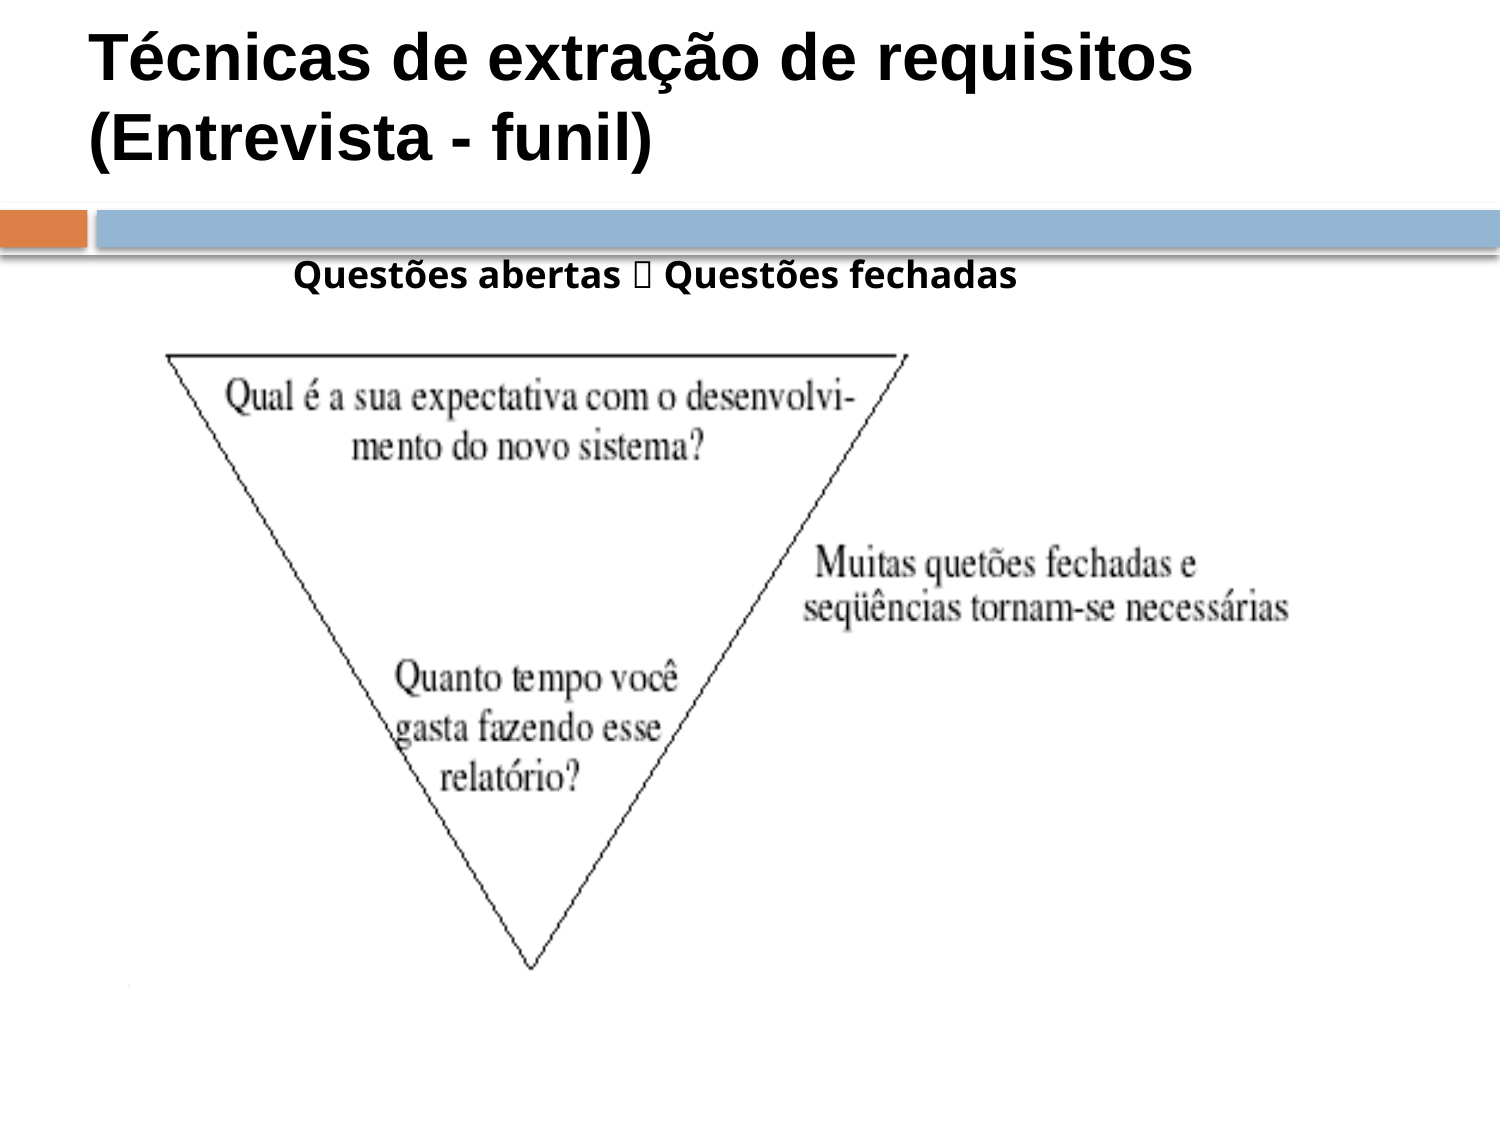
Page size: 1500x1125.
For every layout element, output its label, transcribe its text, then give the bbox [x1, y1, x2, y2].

text_box Questões abertas  Questões fechadas [278, 243, 1033, 303]
picture [128, 325, 1296, 989]
text_box Técnicas de extração de requisitos (Entrevista - funil) [73, 54, 1349, 182]
